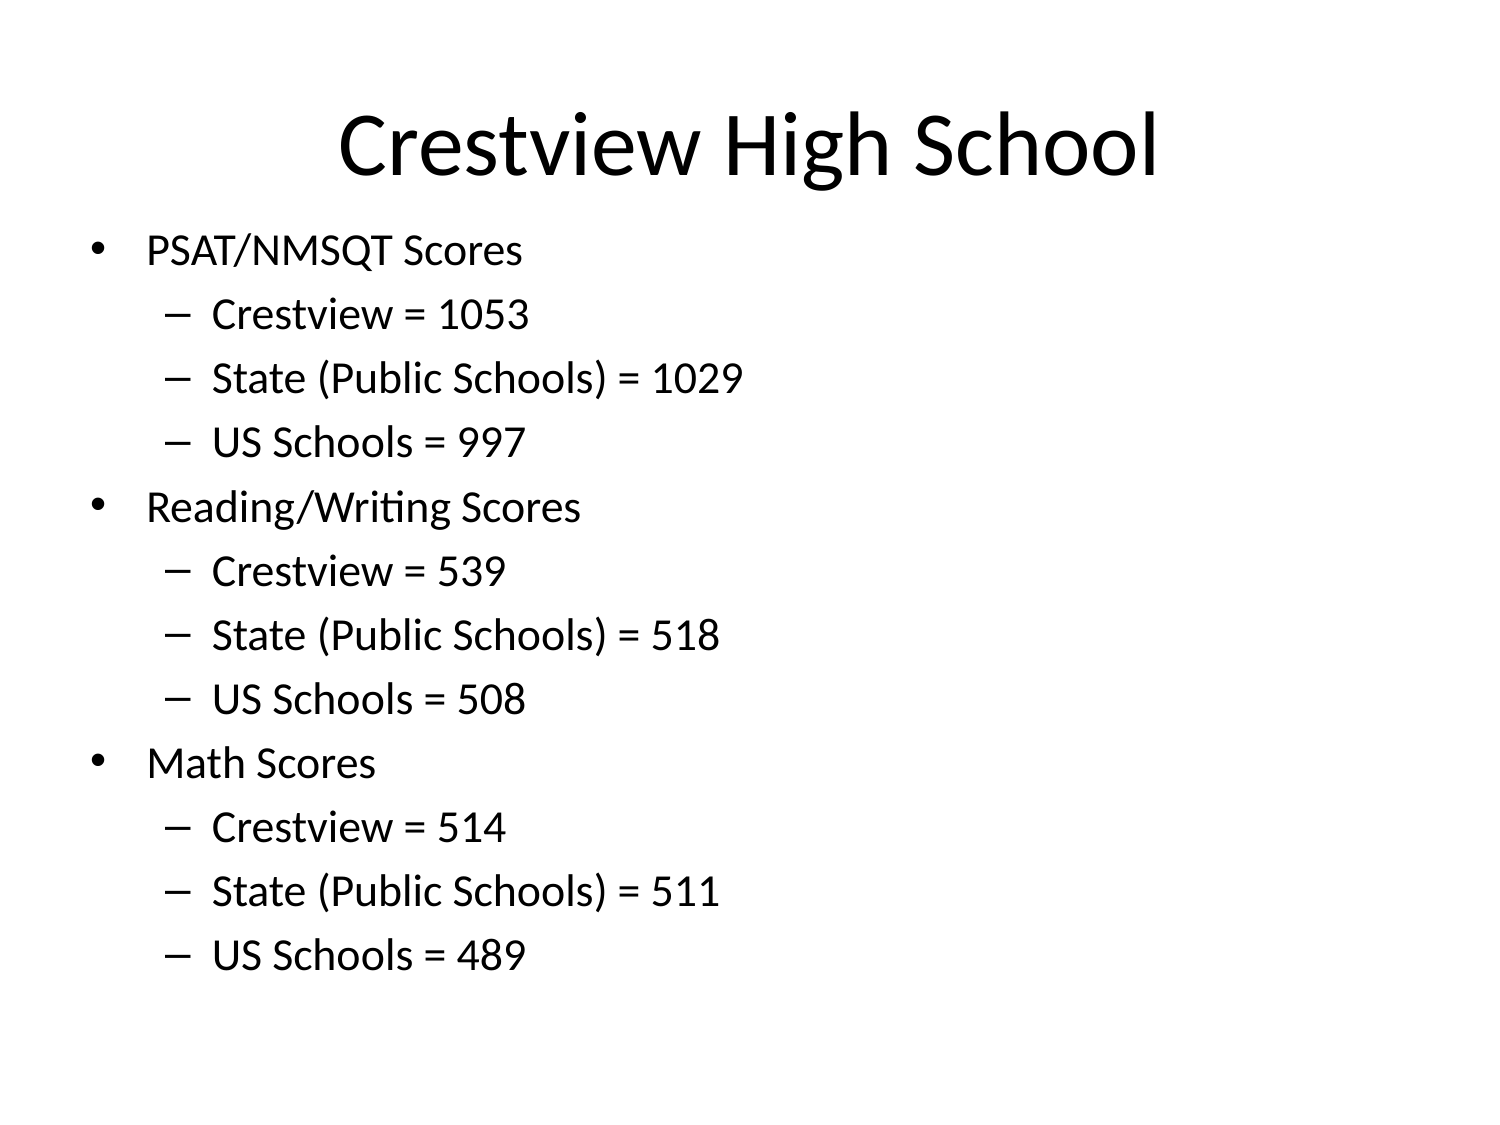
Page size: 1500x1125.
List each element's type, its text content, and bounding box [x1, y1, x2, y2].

list PSAT/NMSQT Scores Crestview = 1053 State (Public Schools) = 1029 US Schools = 997 Reading/Writing Scores Crestview = 539 State (Public Schools) = 518 US Schools = 508 Math Scores Crestview = 514 State (Public Schools) = 511 US Schools = 489 [75, 212, 1425, 1005]
title Crestview High School [75, 45, 1425, 212]
